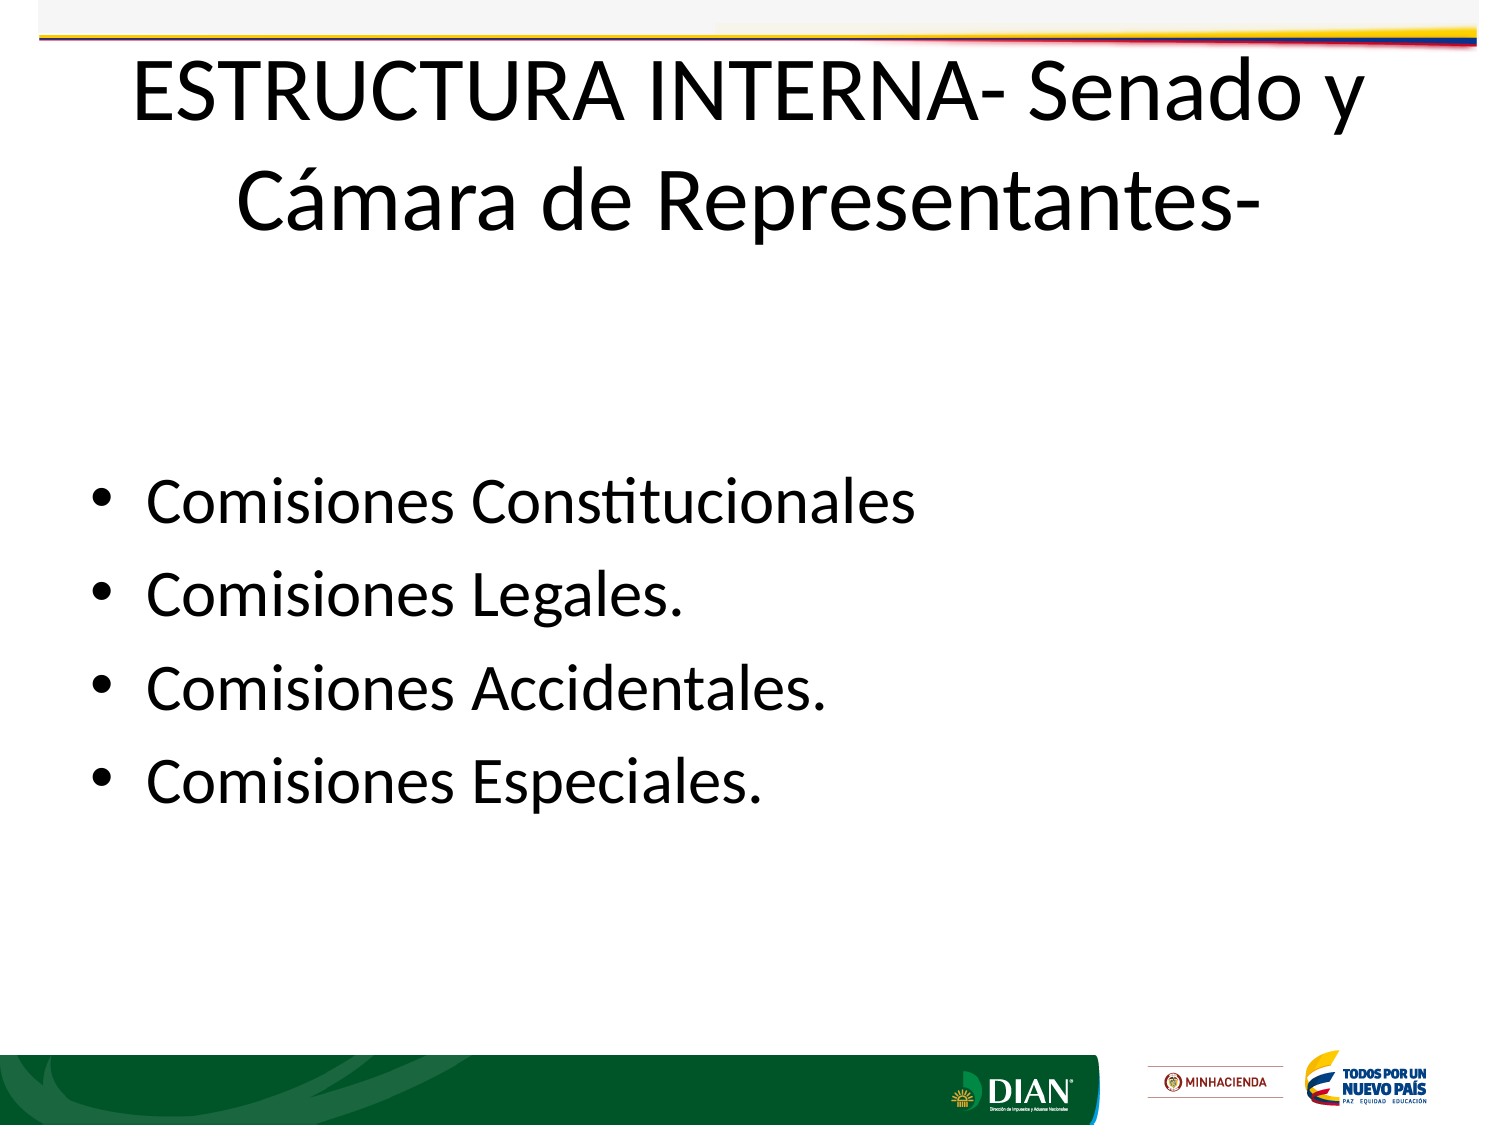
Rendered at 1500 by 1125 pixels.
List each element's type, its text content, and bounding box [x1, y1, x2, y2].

list Comisiones Constitucionales Comisiones Legales. Comisiones Accidentales. Comisiones Especiales. [75, 262, 1425, 1005]
title ESTRUCTURA INTERNA- Senado y Cámara de Representantes- [75, 45, 1425, 233]
picture [0, 0, 1500, 1125]
